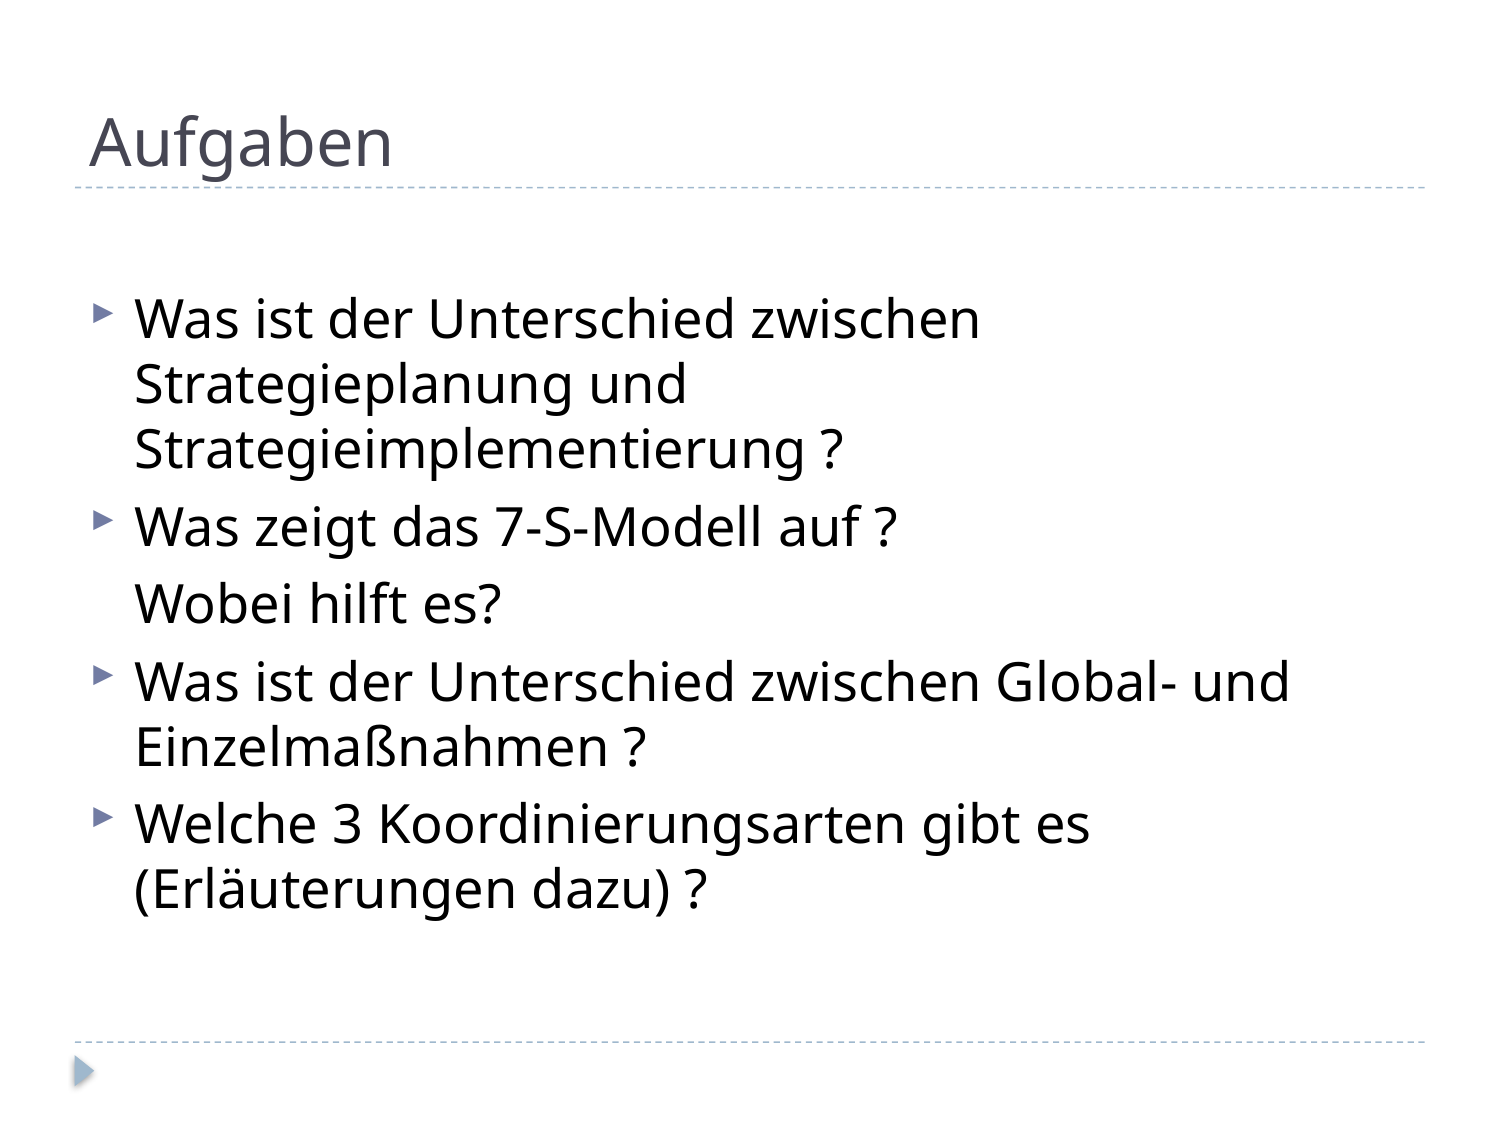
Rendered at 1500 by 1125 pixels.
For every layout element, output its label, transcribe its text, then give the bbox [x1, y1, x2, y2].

title Aufgaben [75, 24, 1425, 188]
list Was ist der Unterschied zwischen Strategieplanung und Strategieimplementierung ? Was zeigt das 7-S-Modell auf ? Wobei hilft es? Was ist der Unterschied zwischen Global- und Einzelmaßnahmen ? Welche 3 Koordinierungsarten gibt es (Erläuterungen dazu) ? [75, 200, 1425, 1006]
